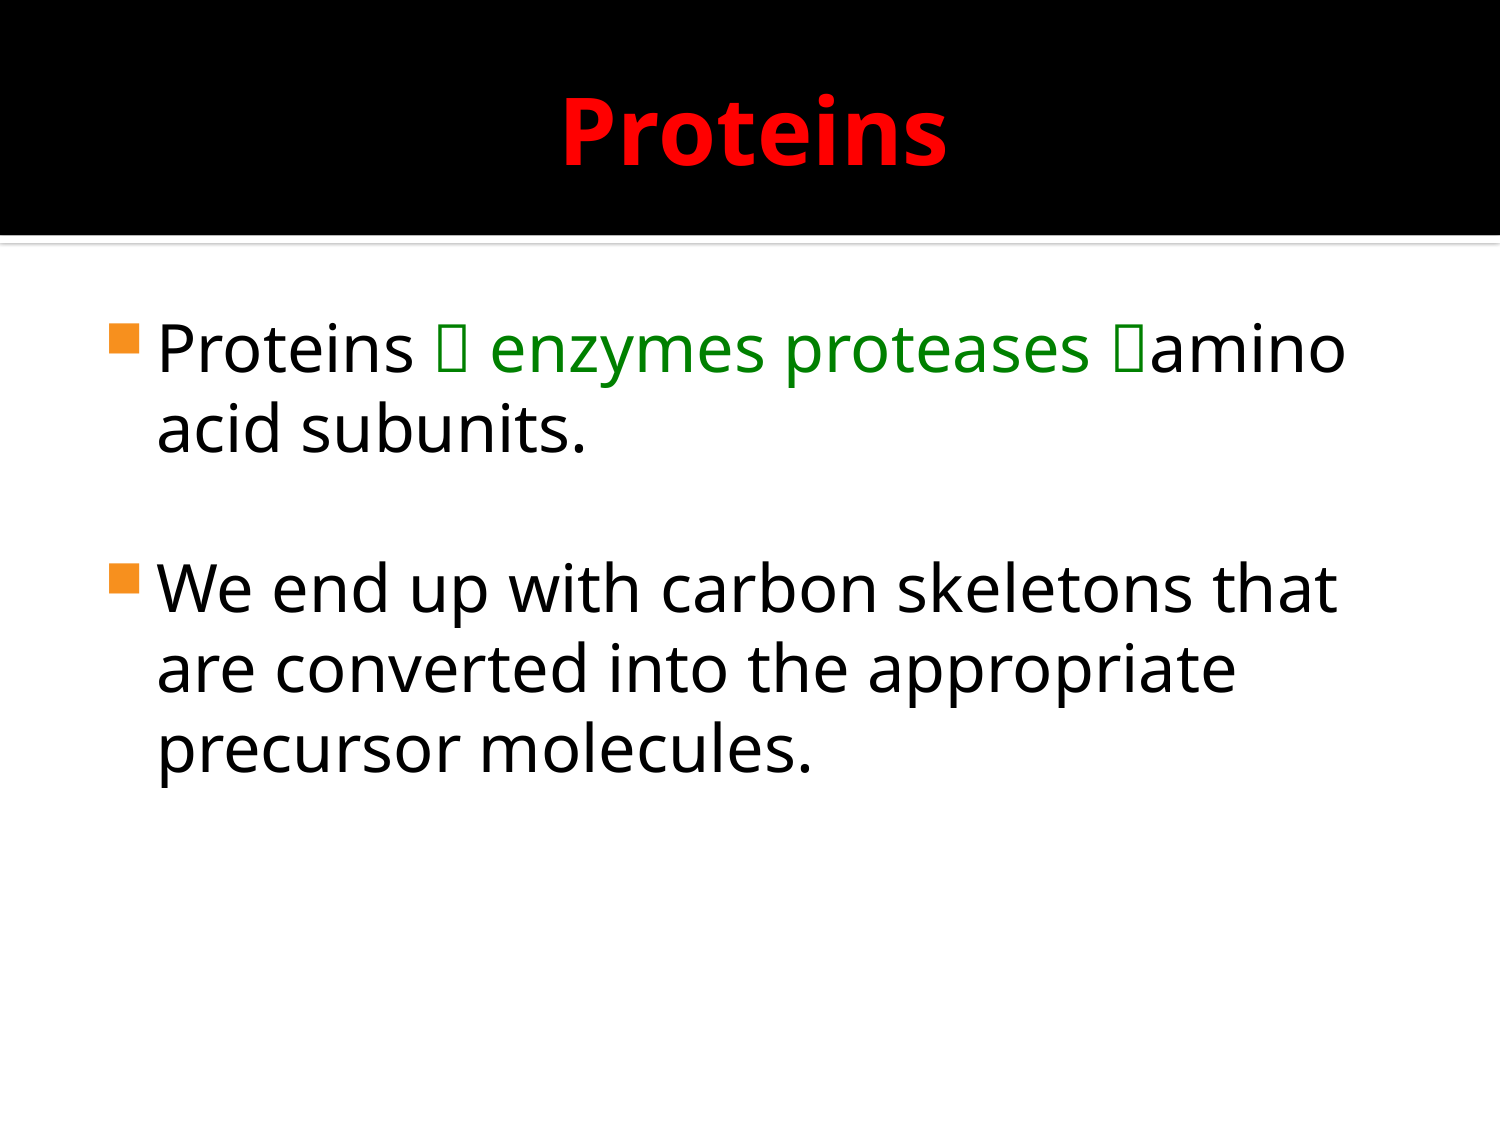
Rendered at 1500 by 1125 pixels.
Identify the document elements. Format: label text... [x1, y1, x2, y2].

title Proteins [75, 25, 1425, 231]
list Proteins  enzymes proteases amino acid subunits. We end up with carbon skeletons that are converted into the appropriate precursor molecules. [75, 291, 1425, 1050]
